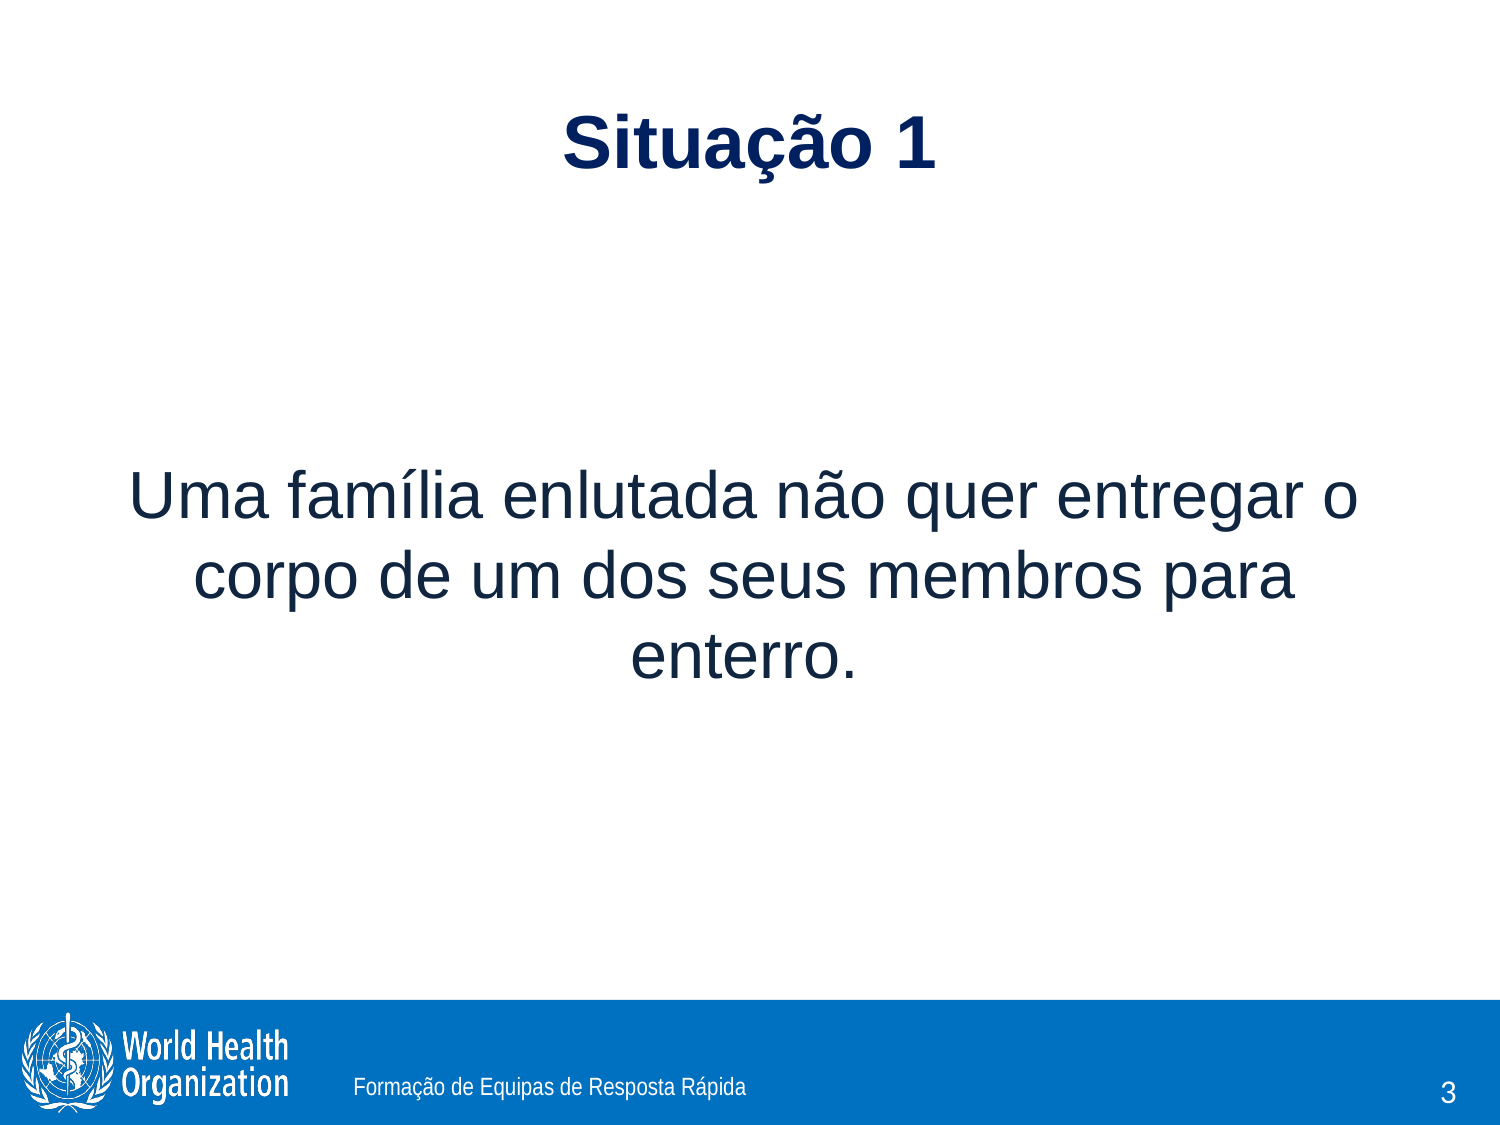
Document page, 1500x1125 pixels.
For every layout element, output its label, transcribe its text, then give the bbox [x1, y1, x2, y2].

title Situação 1 [75, 45, 1425, 233]
list Uma família enlutada não quer entregar o corpo de um dos seus membros para enterro. [64, 444, 1425, 689]
picture [21, 1012, 288, 1113]
